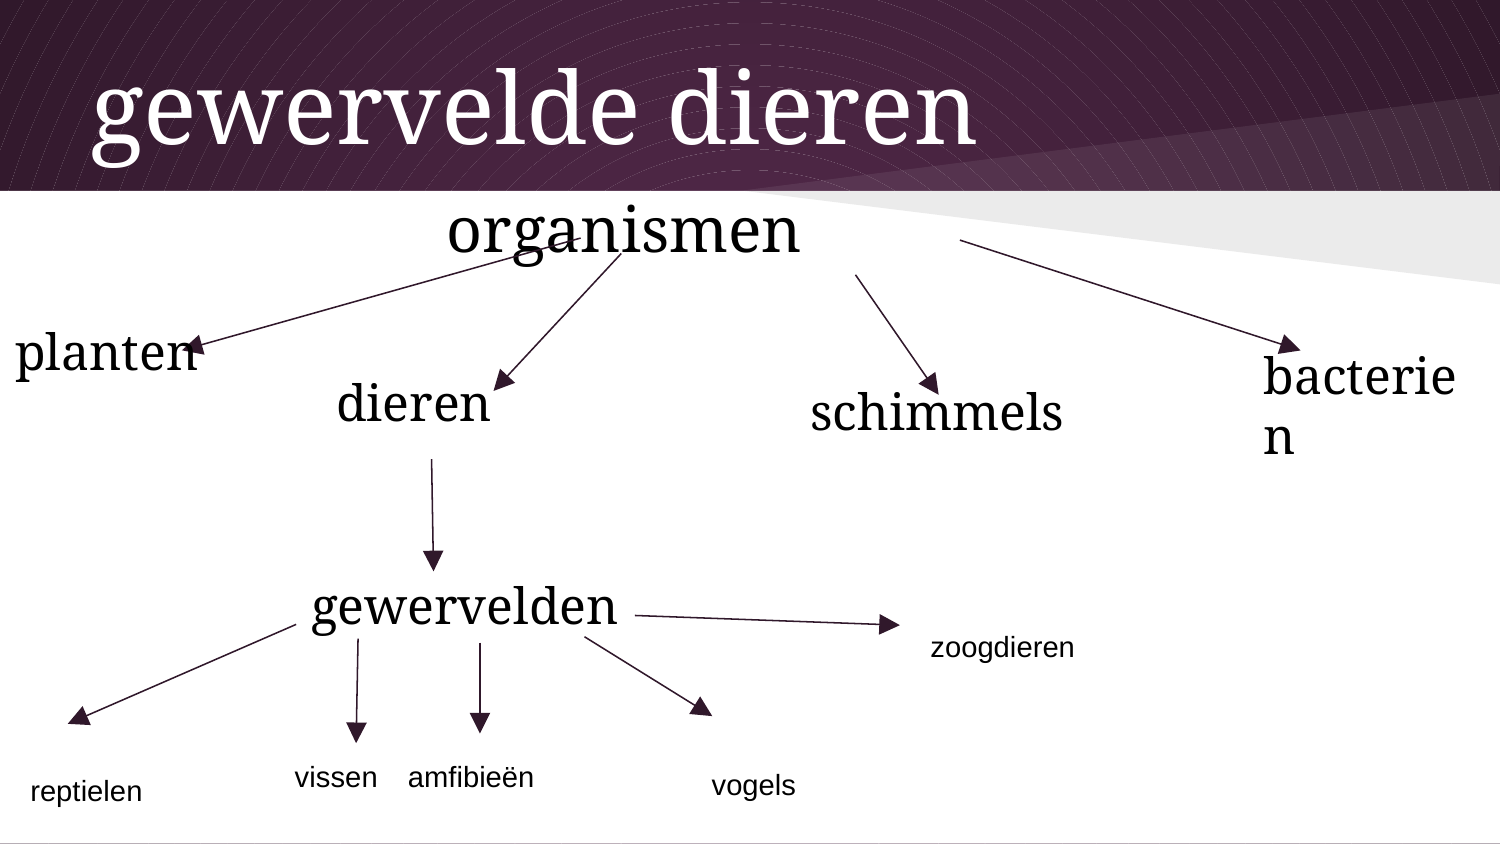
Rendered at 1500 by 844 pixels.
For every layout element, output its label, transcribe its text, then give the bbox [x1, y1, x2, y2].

text_box gewervelden [296, 559, 1411, 690]
text_box vissen [279, 743, 392, 844]
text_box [959, 239, 1301, 351]
text_box vogels [696, 750, 852, 844]
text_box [67, 624, 297, 724]
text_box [493, 253, 622, 392]
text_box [181, 237, 581, 351]
text_box zoogdieren [915, 613, 1181, 744]
text_box bacterien [1248, 329, 1487, 460]
text_box amfibieën [392, 743, 622, 844]
title gewervelde dieren [75, 33, 1425, 175]
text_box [355, 638, 359, 744]
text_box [584, 636, 713, 717]
text_box reptielen [15, 756, 221, 844]
text_box dieren [321, 359, 608, 487]
list organismen [431, 100, 1500, 712]
text_box planten [0, 305, 269, 436]
text_box schimmels [795, 365, 1136, 478]
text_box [634, 615, 901, 626]
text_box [855, 274, 939, 395]
